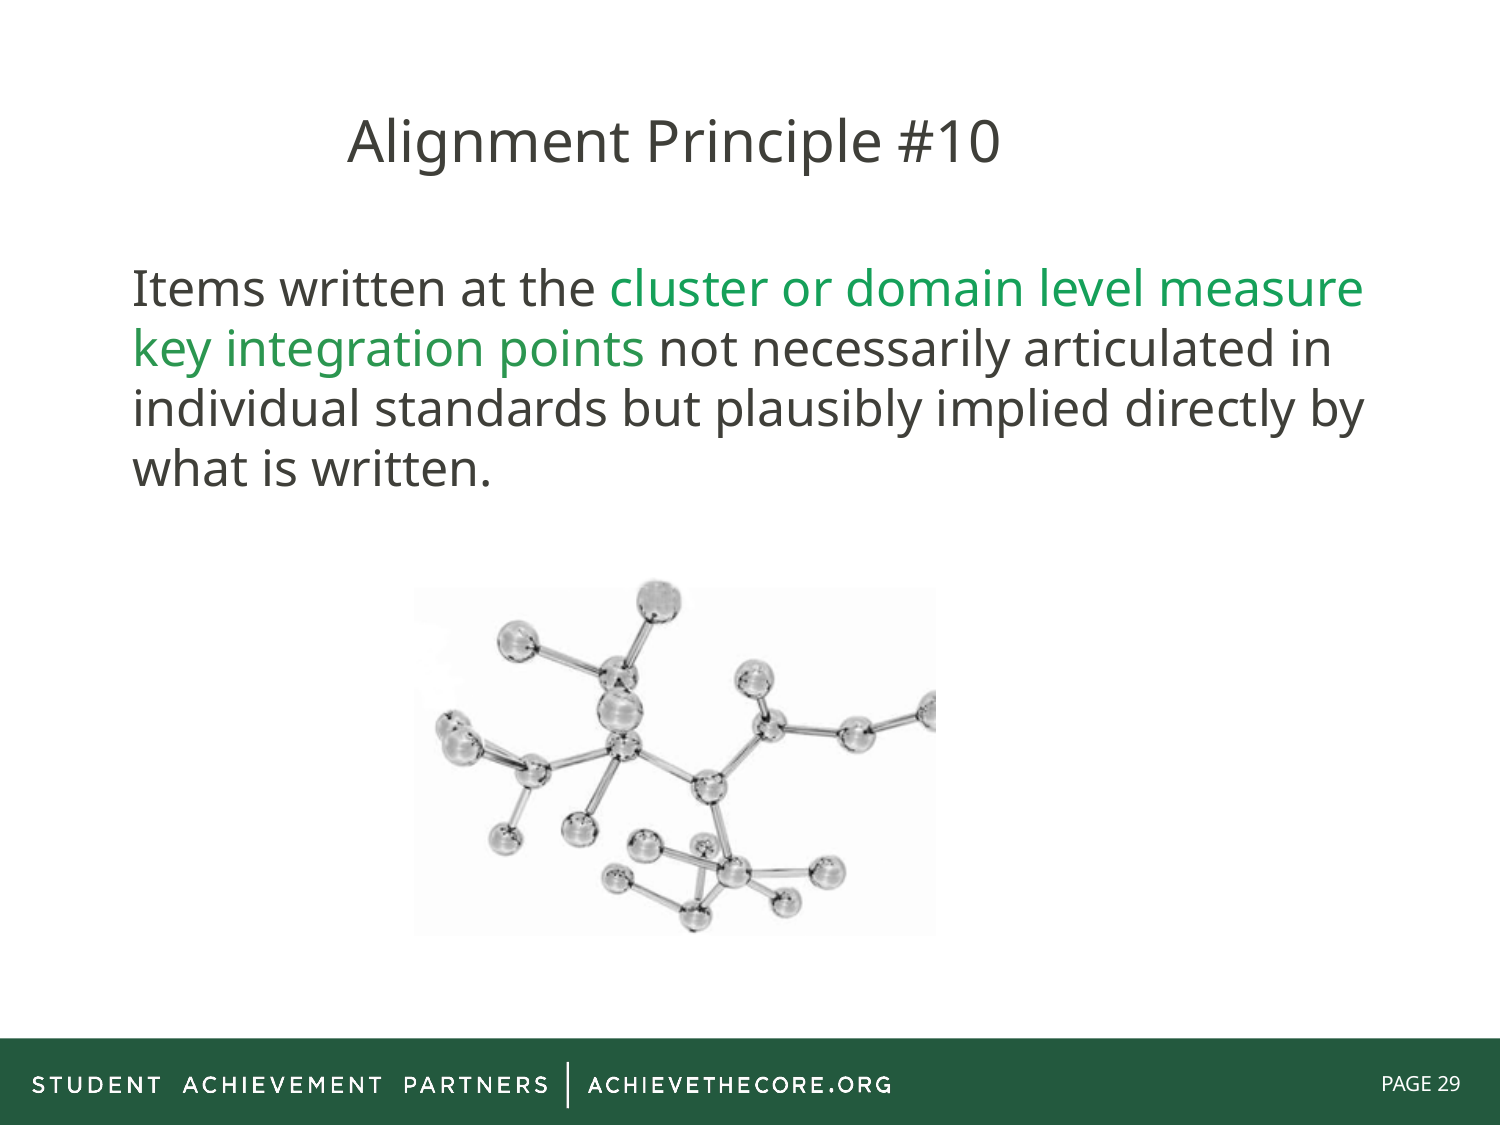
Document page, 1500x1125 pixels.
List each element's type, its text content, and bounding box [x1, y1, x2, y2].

picture [12, 1055, 911, 1112]
picture [414, 577, 936, 936]
title Alignment Principle #10 [0, 45, 1350, 233]
list Items written at the cluster or domain level measure key integration points not necessarily articulated in individual standards but plausibly implied directly by what is written. [61, 241, 1412, 984]
